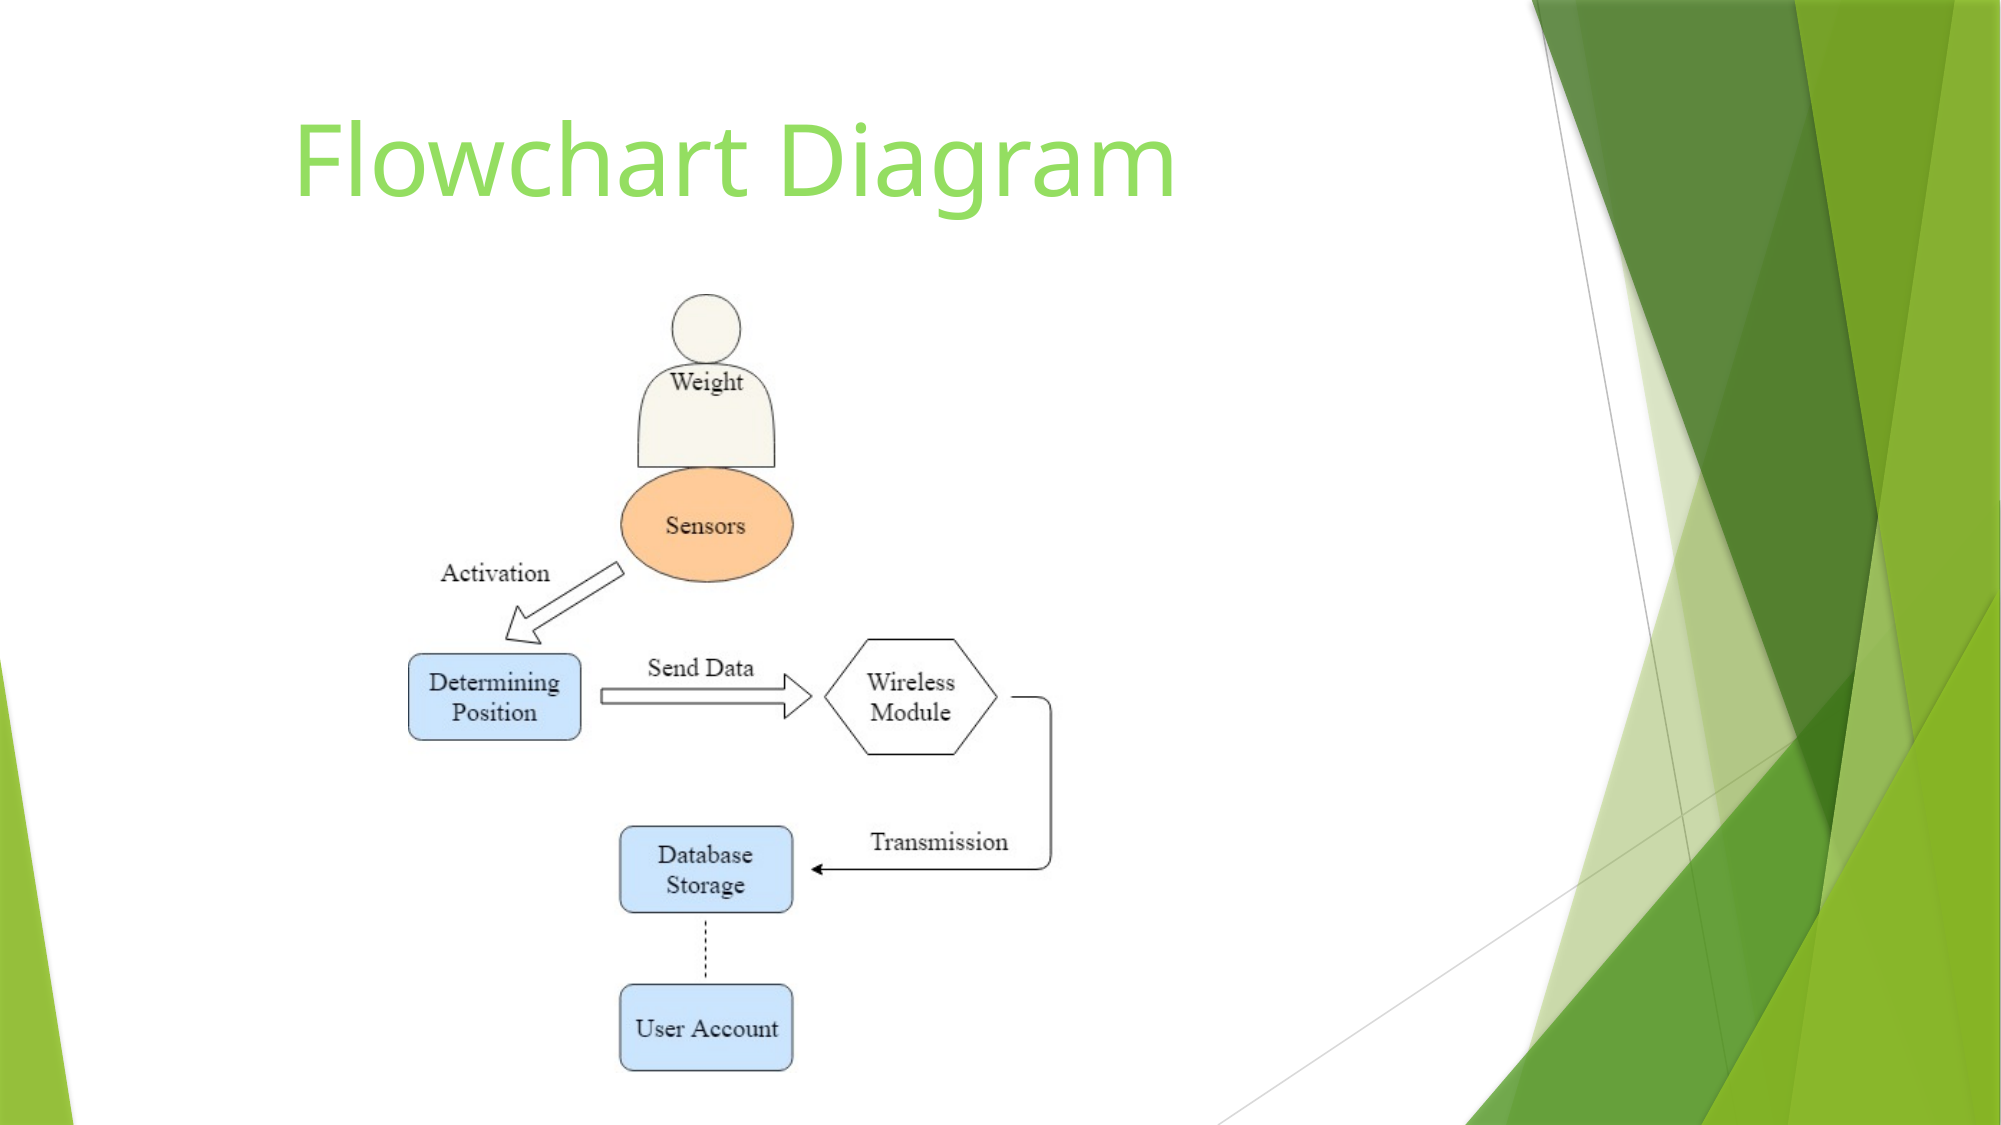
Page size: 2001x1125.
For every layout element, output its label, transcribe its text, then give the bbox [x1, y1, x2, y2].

title Flowchart Diagram [97, 52, 1375, 224]
picture [407, 293, 1065, 1073]
